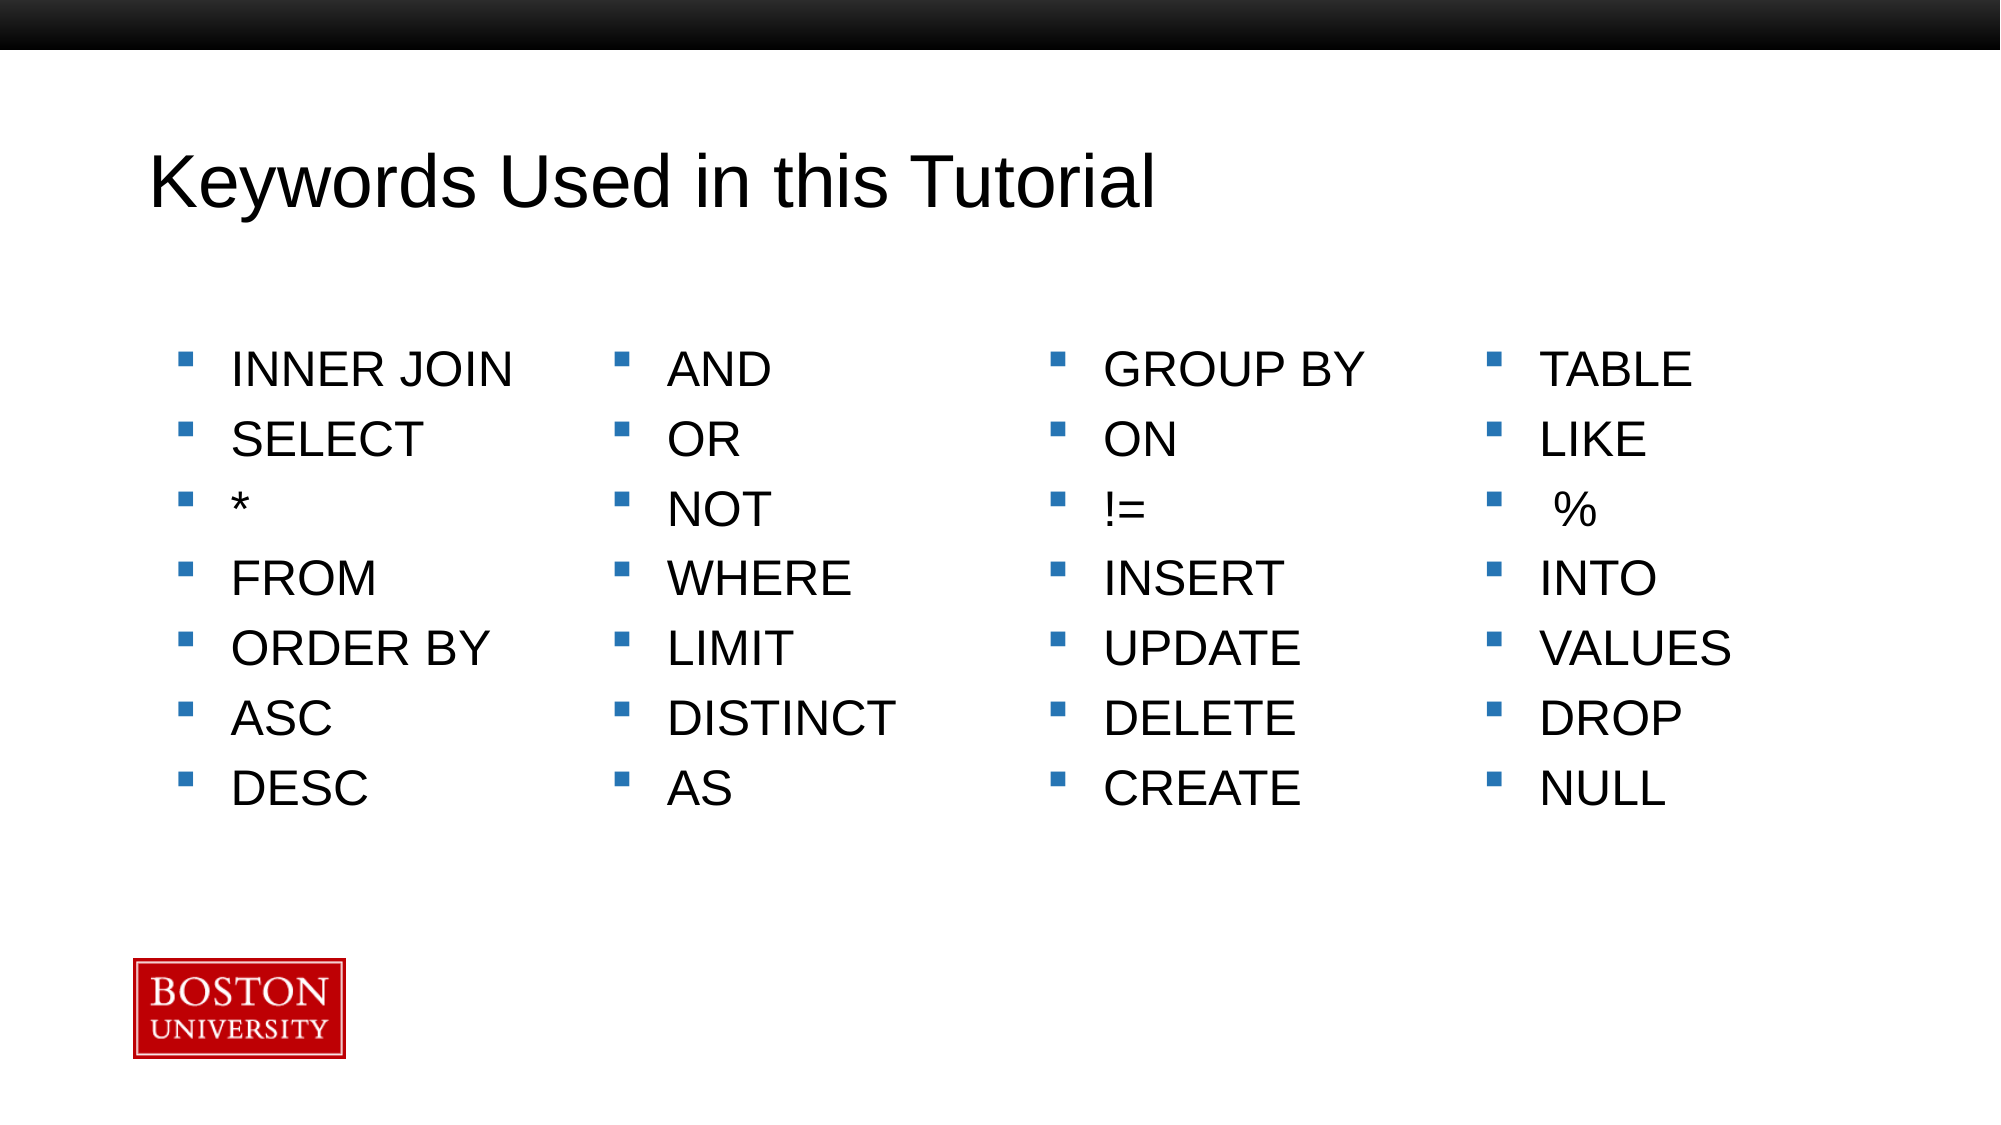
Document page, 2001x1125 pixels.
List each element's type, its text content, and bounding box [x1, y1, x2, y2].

list INNER JOIN SELECT * FROM ORDER BY ASC DESC AND OR NOT WHERE LIMIT DISTINCT AS GROUP BY ON != INSERT UPDATE DELETE CREATE TABLE LIKE % INTO VALUES DROP NULL [159, 328, 1935, 879]
picture [133, 958, 346, 1059]
title Keywords Used in this Tutorial [133, 125, 1867, 238]
